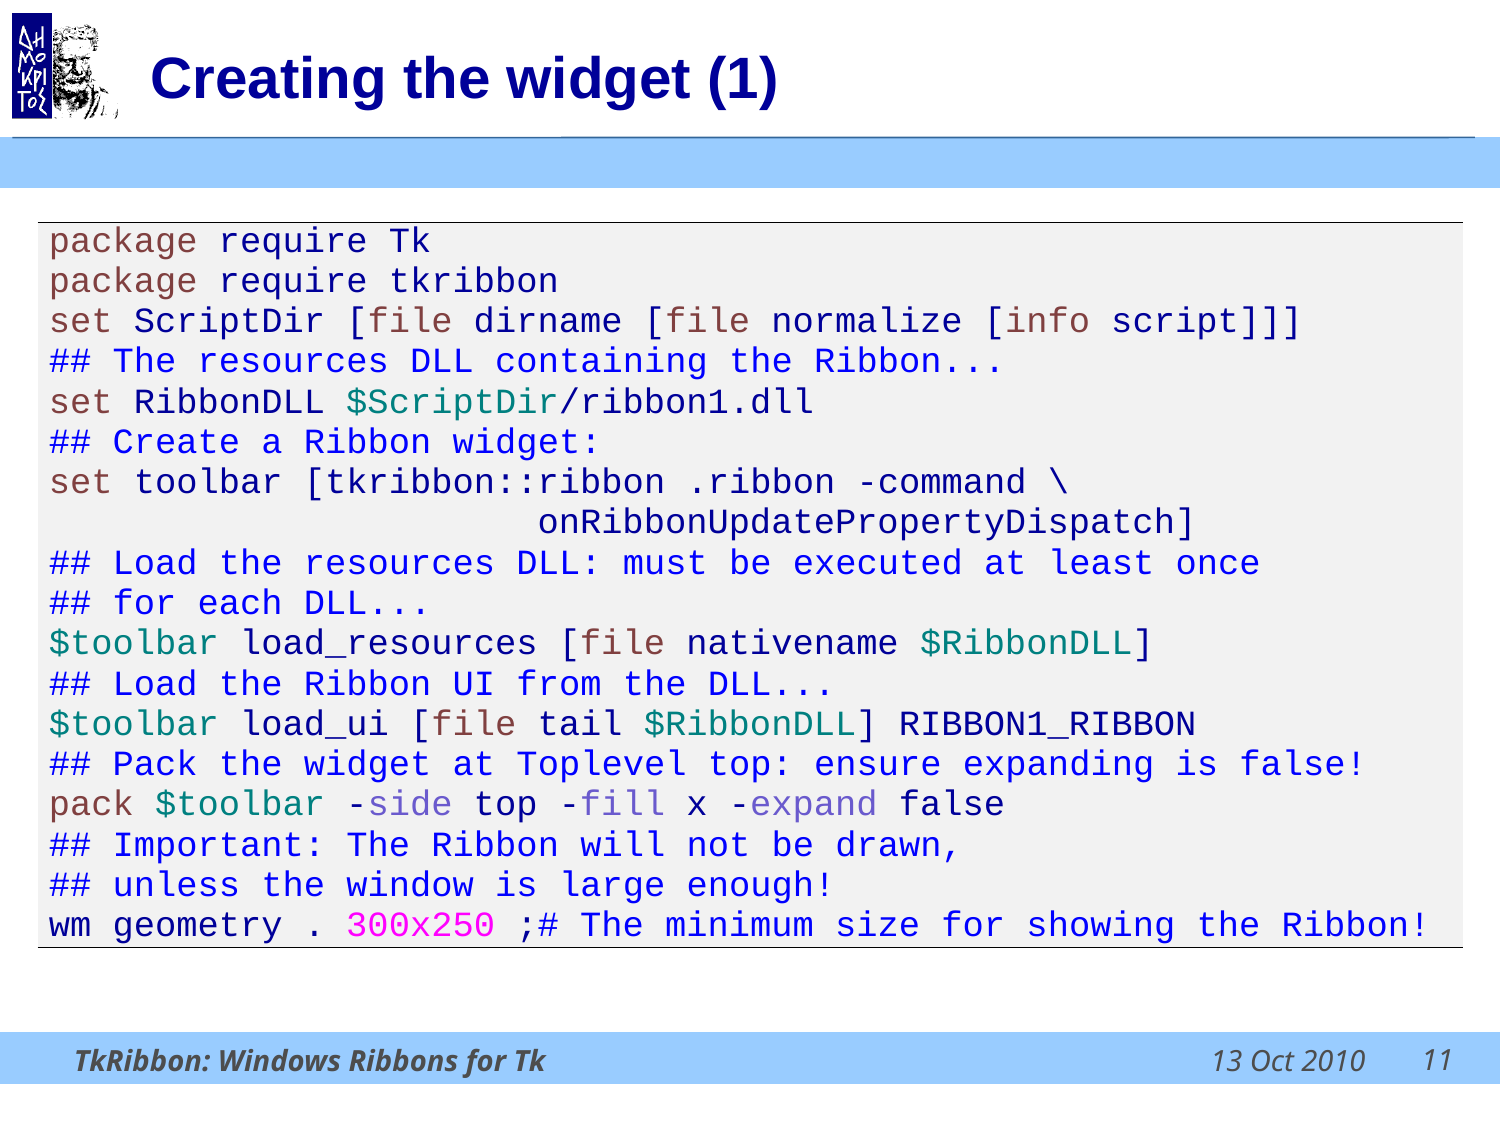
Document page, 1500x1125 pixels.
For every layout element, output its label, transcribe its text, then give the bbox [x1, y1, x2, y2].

slide_number 11 [1399, 1033, 1476, 1084]
title Creating the widget (1) [135, 12, 1476, 138]
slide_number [1190, 1034, 1381, 1086]
footer TkRibbon: Windows Ribbons for Tk [58, 1034, 1190, 1086]
picture [11, 13, 118, 120]
table_header package require Tk package require tkribbon set ScriptDir [file dirname [file normalize [info script]]] ## The resources DLL containing the Ribbon... set RibbonDLL $ScriptDir/ribbon1.dll ## Create a Ribbon widget: set toolbar [tkribbon::ribbon .ribbon -command \ onRibbonUpdatePropertyDispatch] ## Load the resources DLL: must be executed at least once ## for each DLL... $toolbar load_resources [file nativename $RibbonDLL] ## Load the Ribbon UI from the DLL... $toolbar load_ui [file tail $RibbonDLL] RIBBON1_RIBBON ## Pack the widget at Toplevel top: ensure expanding is false! pack $toolbar -side top -fill x -expand false ## Important: The Ribbon will not be drawn, ## unless the window is large enough! wm geometry . 300x250 ;# The minimum size for showing the Ribbon! [38, 223, 1463, 947]
